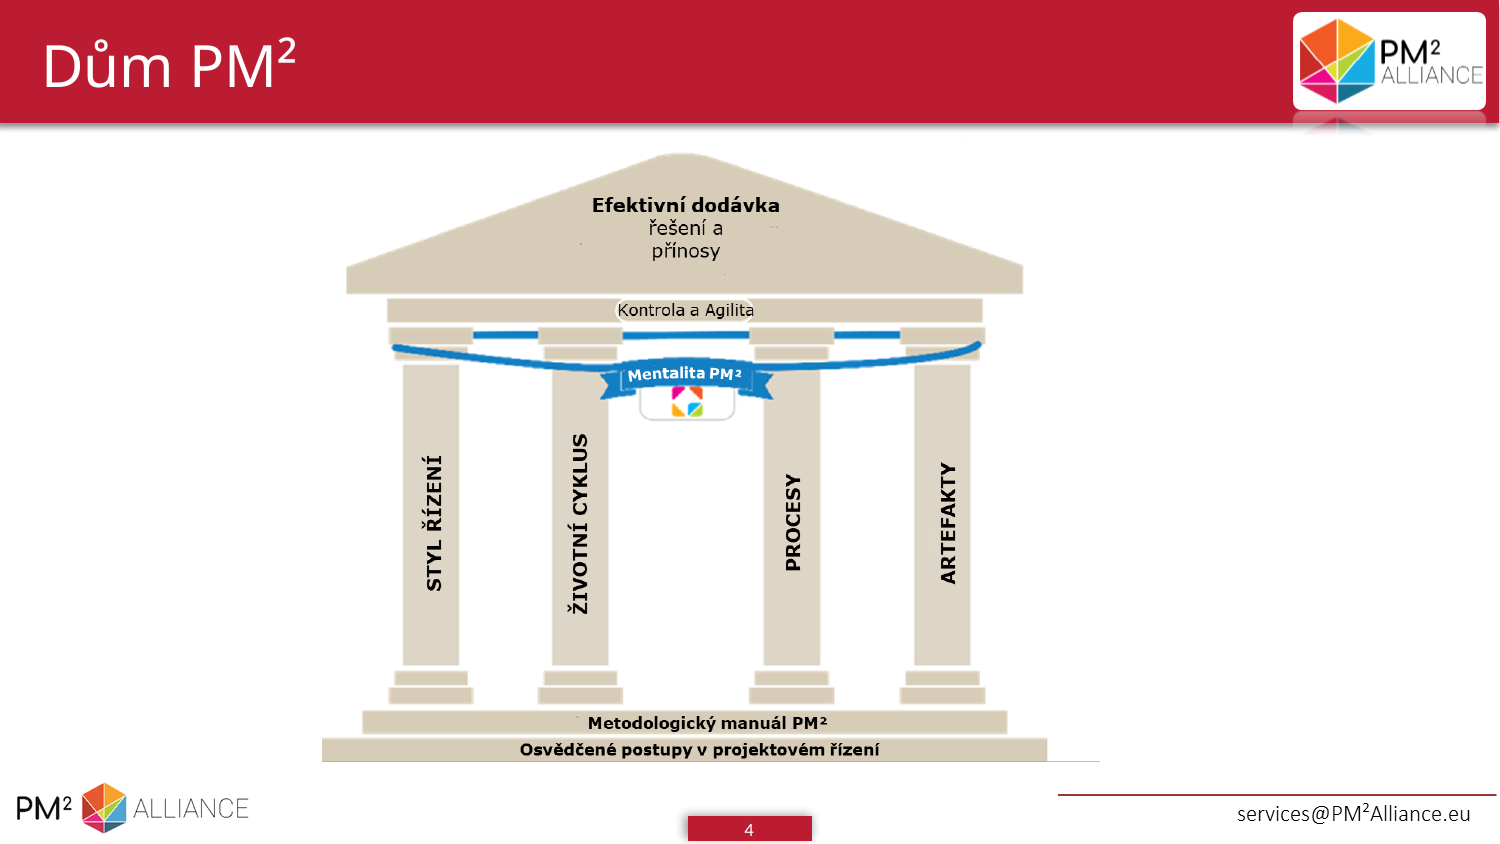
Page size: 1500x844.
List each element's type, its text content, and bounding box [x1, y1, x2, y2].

text_box Dům PM² [26, 21, 775, 107]
picture [0, 0, 1500, 841]
